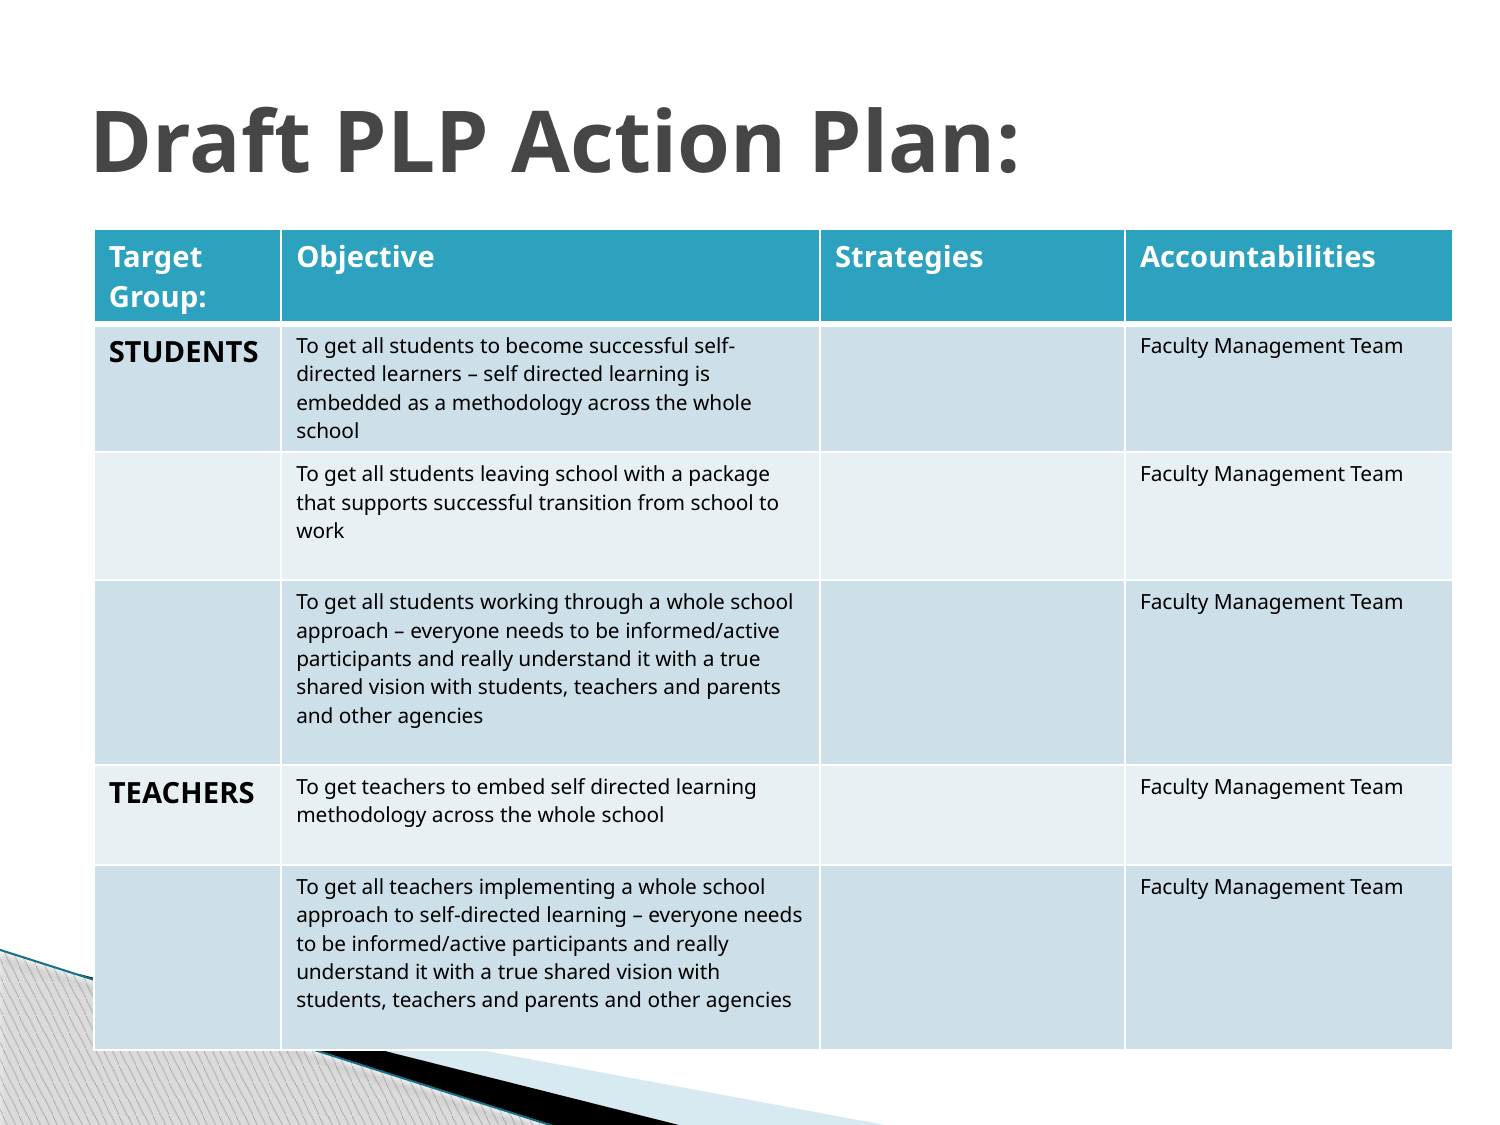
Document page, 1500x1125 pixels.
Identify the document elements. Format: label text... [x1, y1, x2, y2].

table_cell Faculty Management Team [1126, 327, 1452, 451]
table_cell TEACHERS [95, 766, 280, 864]
table_cell [95, 581, 280, 764]
table_cell To get all students to become successful self-directed learners – self directed learning is embedded as a methodology across the whole school [282, 327, 819, 451]
table_cell To get all teachers implementing a whole school approach to self-directed learning – everyone needs to be informed/active participants and really understand it with a true shared vision with students, teachers and parents and other agencies [282, 866, 819, 1049]
table_cell [821, 581, 1124, 764]
table_header Strategies [821, 230, 1124, 321]
table_header Target Group: [95, 230, 280, 321]
table_cell [95, 453, 280, 579]
table_cell To get all students working through a whole school approach – everyone needs to be informed/active participants and really understand it with a true shared vision with students, teachers and parents and other agencies [282, 581, 819, 764]
table_cell Faculty Management Team [1126, 866, 1452, 1049]
table_cell [821, 766, 1124, 864]
table_cell STUDENTS [95, 327, 280, 451]
table_cell Faculty Management Team [1126, 766, 1452, 864]
title Draft PLP Action Plan: [75, 45, 1425, 233]
table_cell [821, 327, 1124, 451]
table_cell Faculty Management Team [1126, 453, 1452, 579]
table_cell To get all students leaving school with a package that supports successful transition from school to work [282, 453, 819, 579]
table_cell Faculty Management Team [1126, 581, 1452, 764]
table_cell [821, 453, 1124, 579]
table_cell [821, 866, 1124, 1049]
table_header Objective [282, 230, 819, 321]
table_header Accountabilities [1126, 230, 1452, 321]
table_cell To get teachers to embed self directed learning methodology across the whole school [282, 766, 819, 864]
table_cell [95, 866, 280, 1049]
